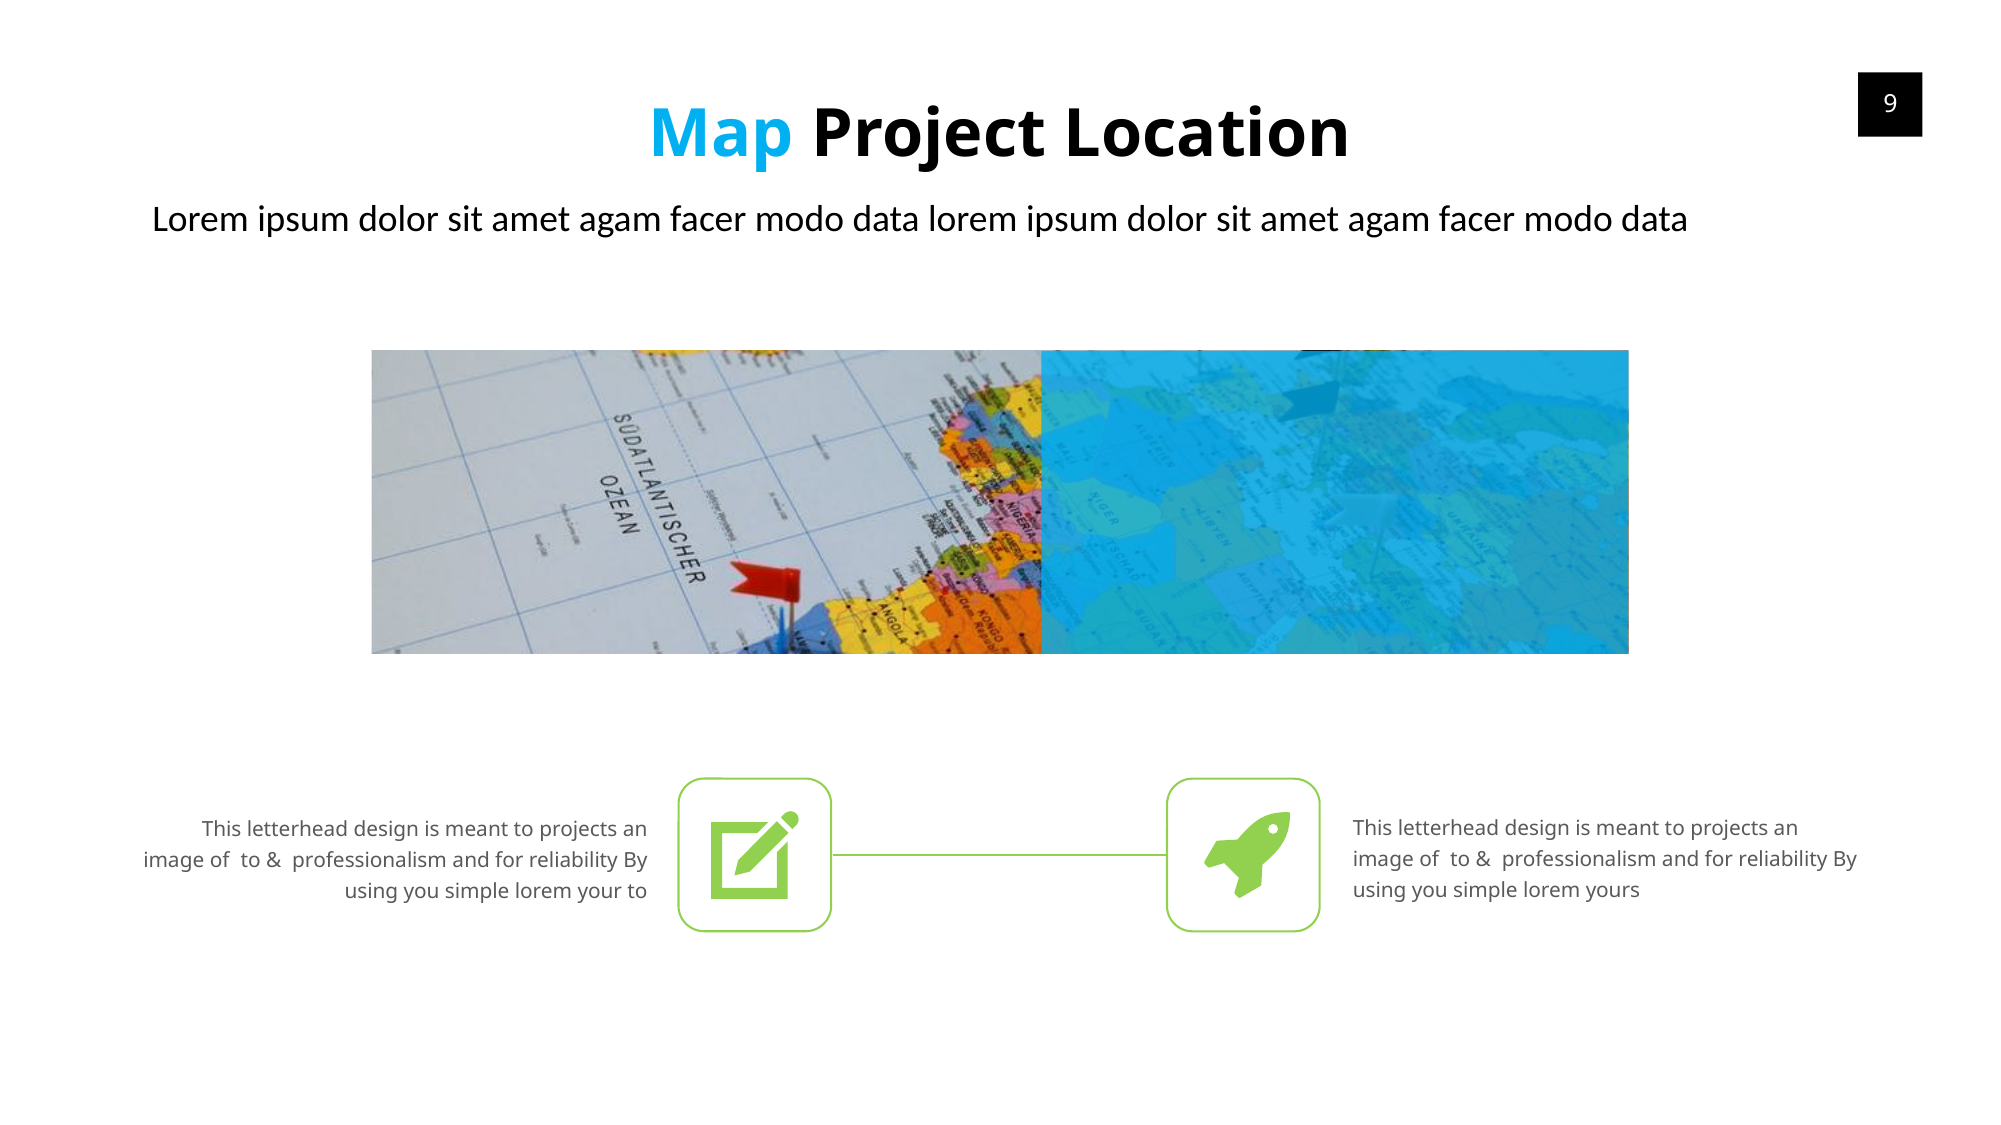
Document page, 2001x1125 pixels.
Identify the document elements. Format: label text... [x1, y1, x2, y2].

subtitle Lorem ipsum dolor sit amet agam facer modo data lorem ipsum dolor sit amet agam facer modo data [137, 186, 1863, 227]
text_box This letterhead design is meant to projects an image of to & professionalism and for reliability By using you simple lorem yours [1352, 797, 1863, 913]
text_box This letterhead design is meant to projects an image of to & professionalism and for reliability By using you simple lorem your to [137, 798, 648, 914]
text_box [1165, 777, 1321, 933]
title Map Project Location [137, 78, 1863, 186]
picture [371, 350, 1629, 654]
slide_number 9 [1863, 78, 1927, 130]
text_box [677, 777, 833, 933]
